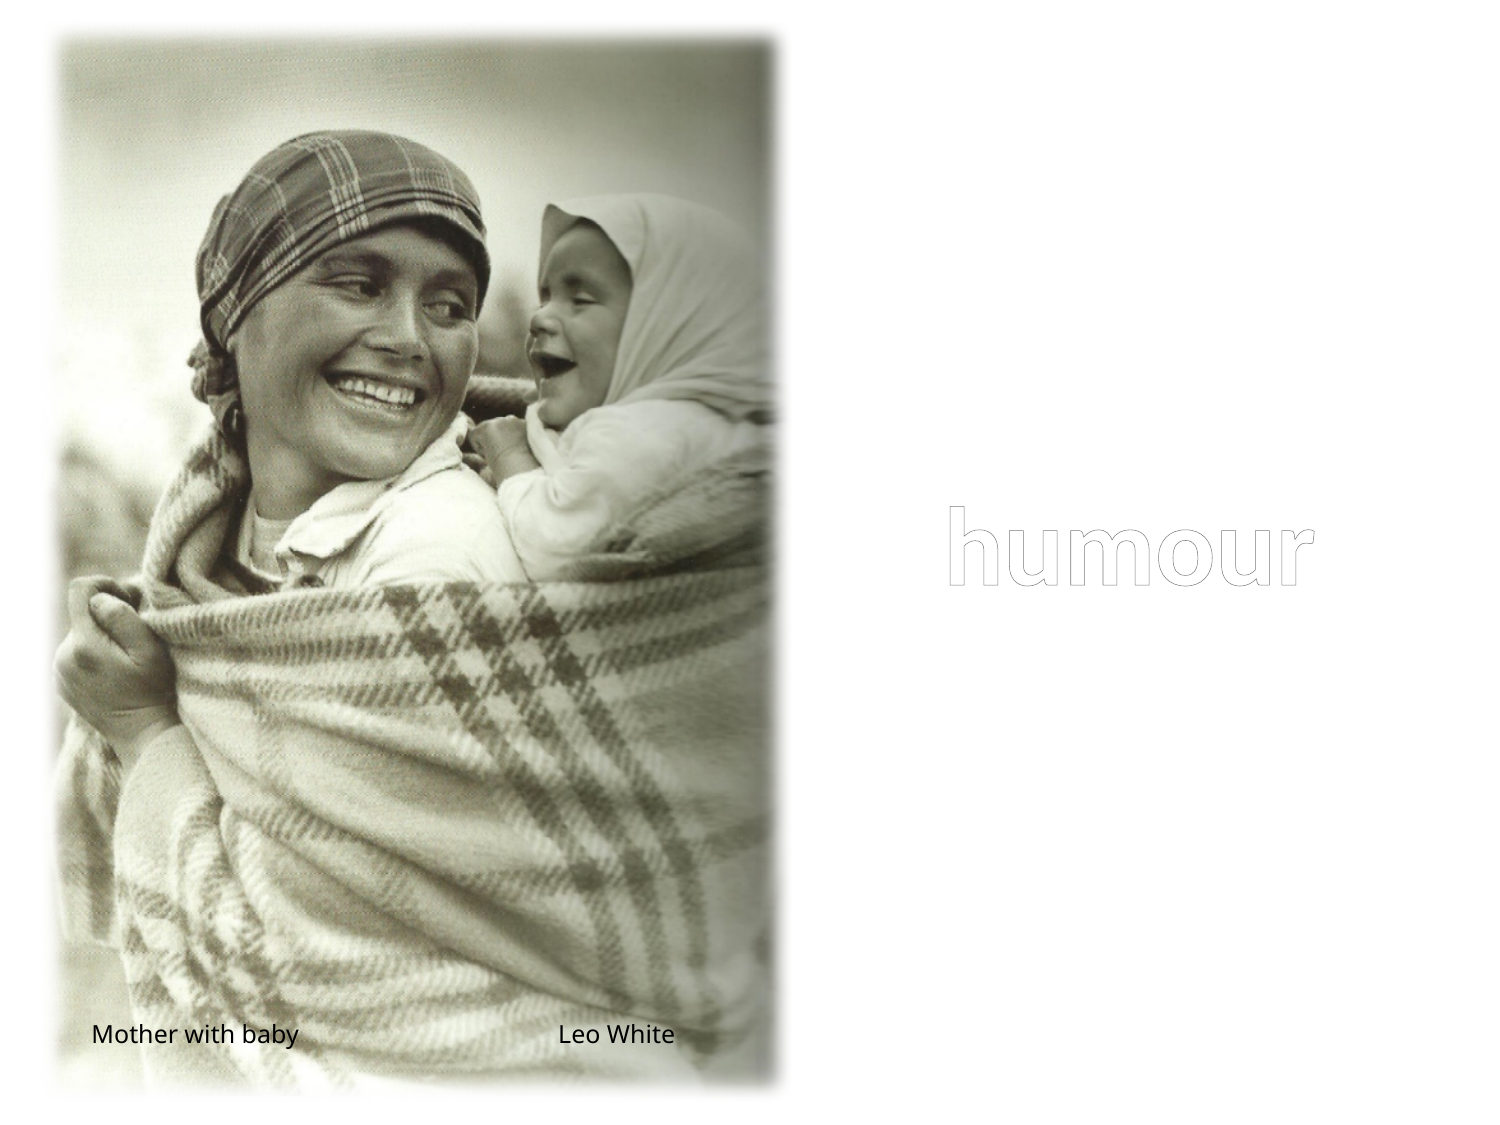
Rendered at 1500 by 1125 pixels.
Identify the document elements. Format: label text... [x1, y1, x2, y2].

text_box humour [797, 465, 1493, 615]
picture [41, 20, 793, 1104]
